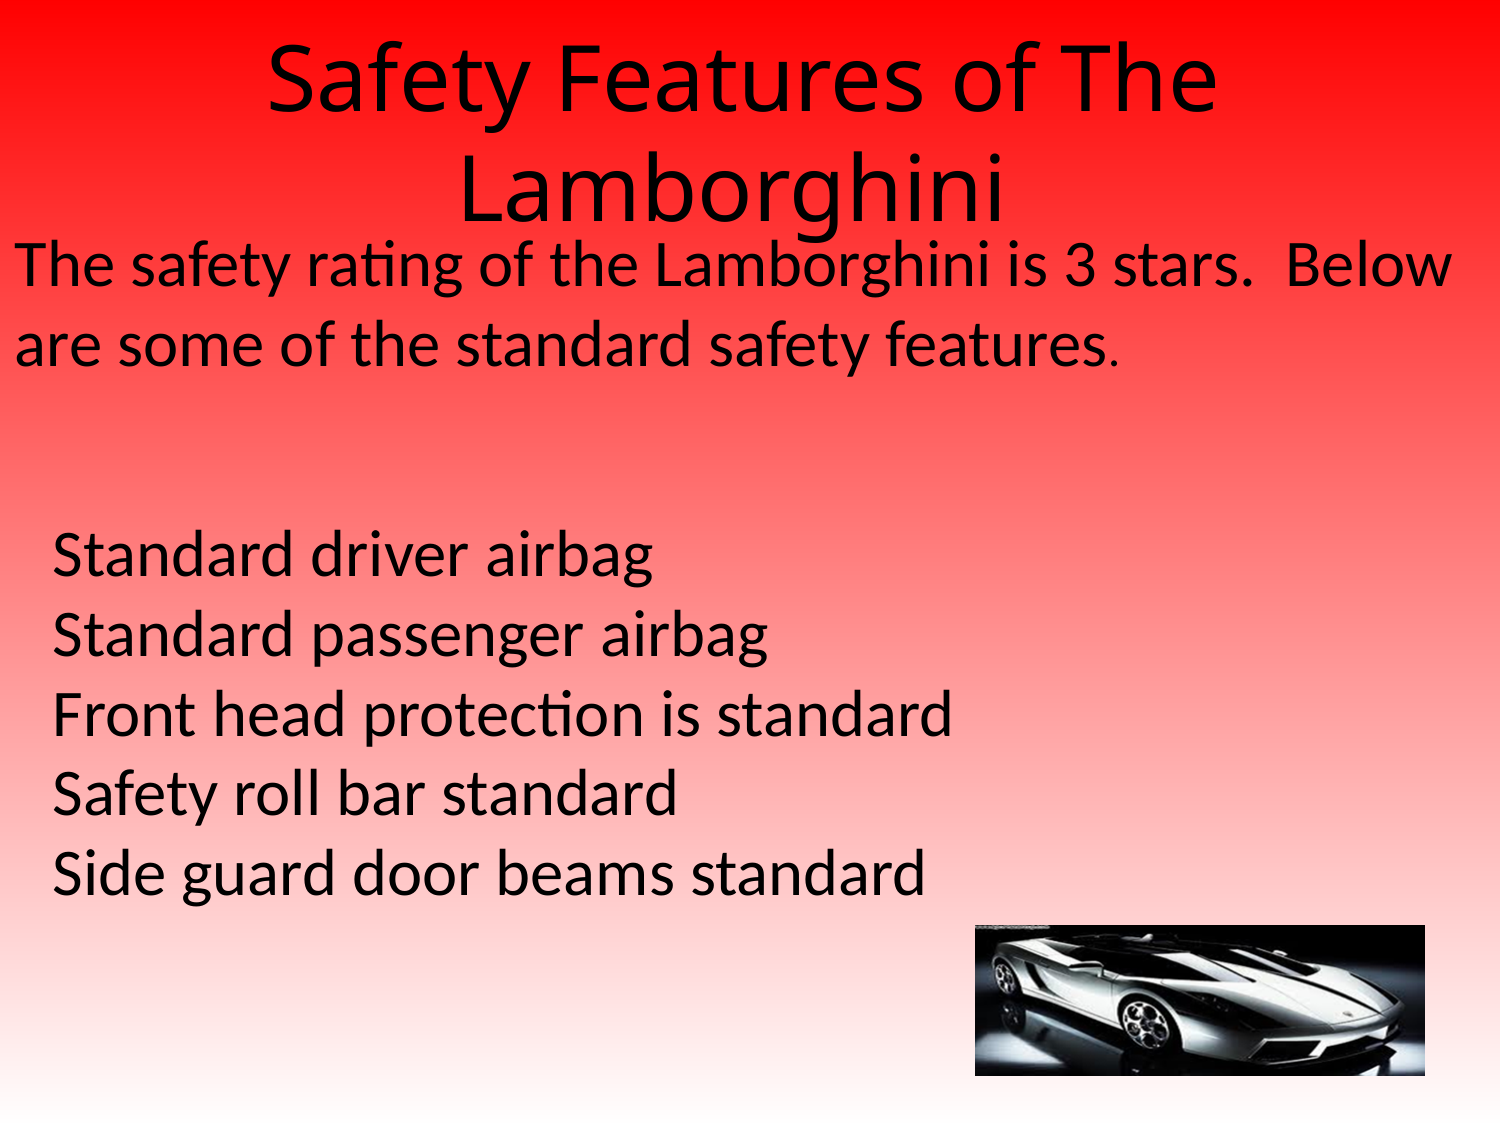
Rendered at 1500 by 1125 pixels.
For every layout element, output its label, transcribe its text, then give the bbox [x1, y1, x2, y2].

text_box Standard driver airbag Standard passenger airbag Front head protection is standard Safety roll bar standard Side guard door beams standard [37, 501, 1163, 917]
picture [974, 925, 1426, 1076]
text_box Safety Features of The Lamborghini [24, 12, 1463, 212]
text_box The safety rating of the Lamborghini is 3 stars. Below are some of the standard safety features. [0, 212, 1500, 388]
